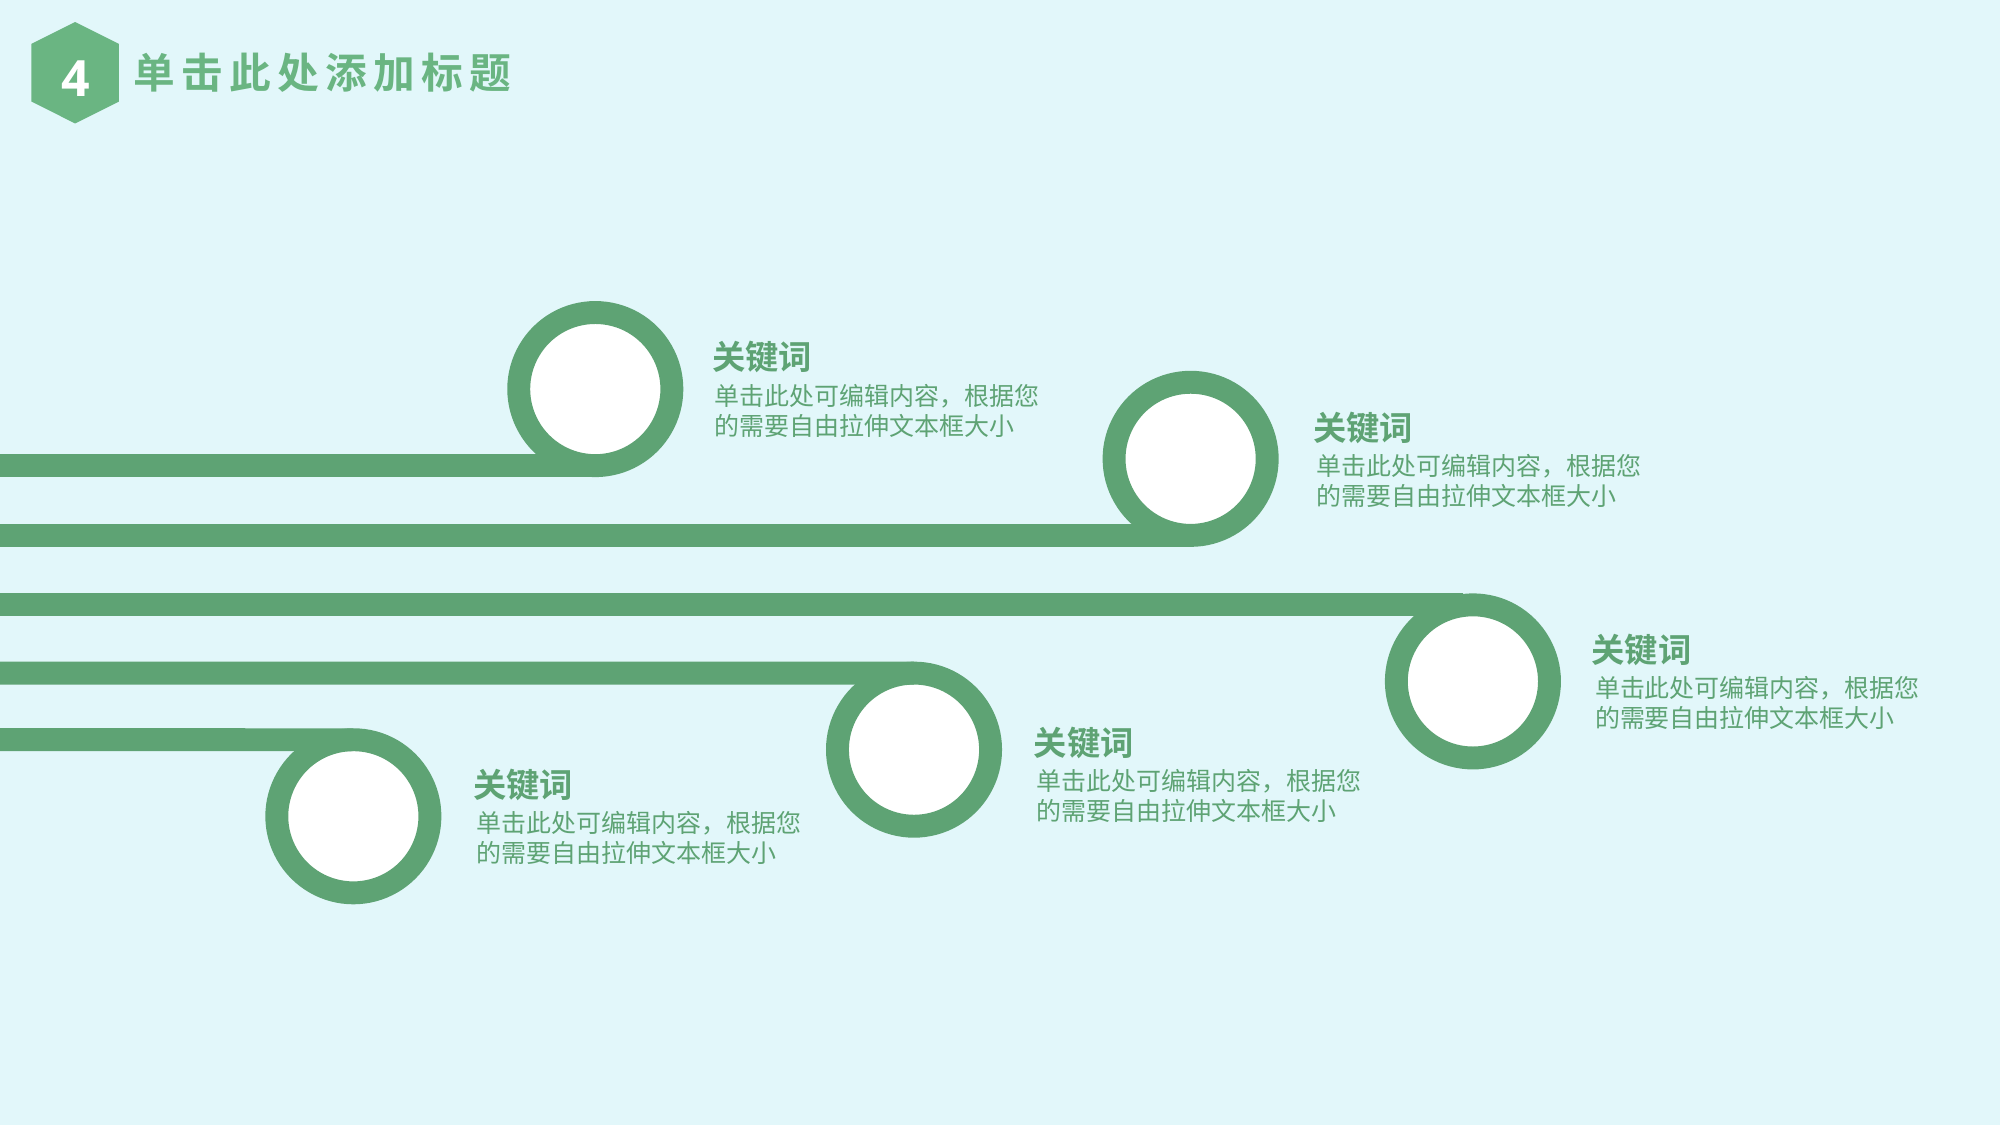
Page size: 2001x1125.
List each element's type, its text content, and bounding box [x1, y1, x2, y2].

text_box 单击此处可编辑内容，根据您的需要自由拉伸文本框大小 [1594, 672, 1924, 733]
text_box 单击此处可编辑内容，根据您的需要自由拉伸文本框大小 [1036, 765, 1366, 826]
text_box 4 [46, 39, 104, 114]
text_box 关键词 [460, 763, 586, 804]
text_box [30, 20, 118, 111]
text_box 单击此处添加标题 [118, 39, 570, 105]
text_box 关键词 [1300, 406, 1426, 447]
text_box 关键词 [1021, 721, 1147, 762]
text_box [837, 673, 991, 827]
text_box [1396, 604, 1550, 758]
text_box 单击此处可编辑内容，根据您的需要自由拉伸文本框大小 [476, 807, 805, 868]
text_box [276, 739, 430, 893]
text_box 关键词 [699, 336, 825, 377]
text_box [53, 114, 97, 125]
text_box [1114, 382, 1268, 536]
text_box 单击此处可编辑内容，根据您的需要自由拉伸文本框大小 [715, 380, 1044, 441]
text_box 单击此处可编辑内容，根据您的需要自由拉伸文本框大小 [1316, 450, 1645, 511]
text_box 关键词 [1579, 629, 1705, 670]
text_box [518, 312, 672, 466]
